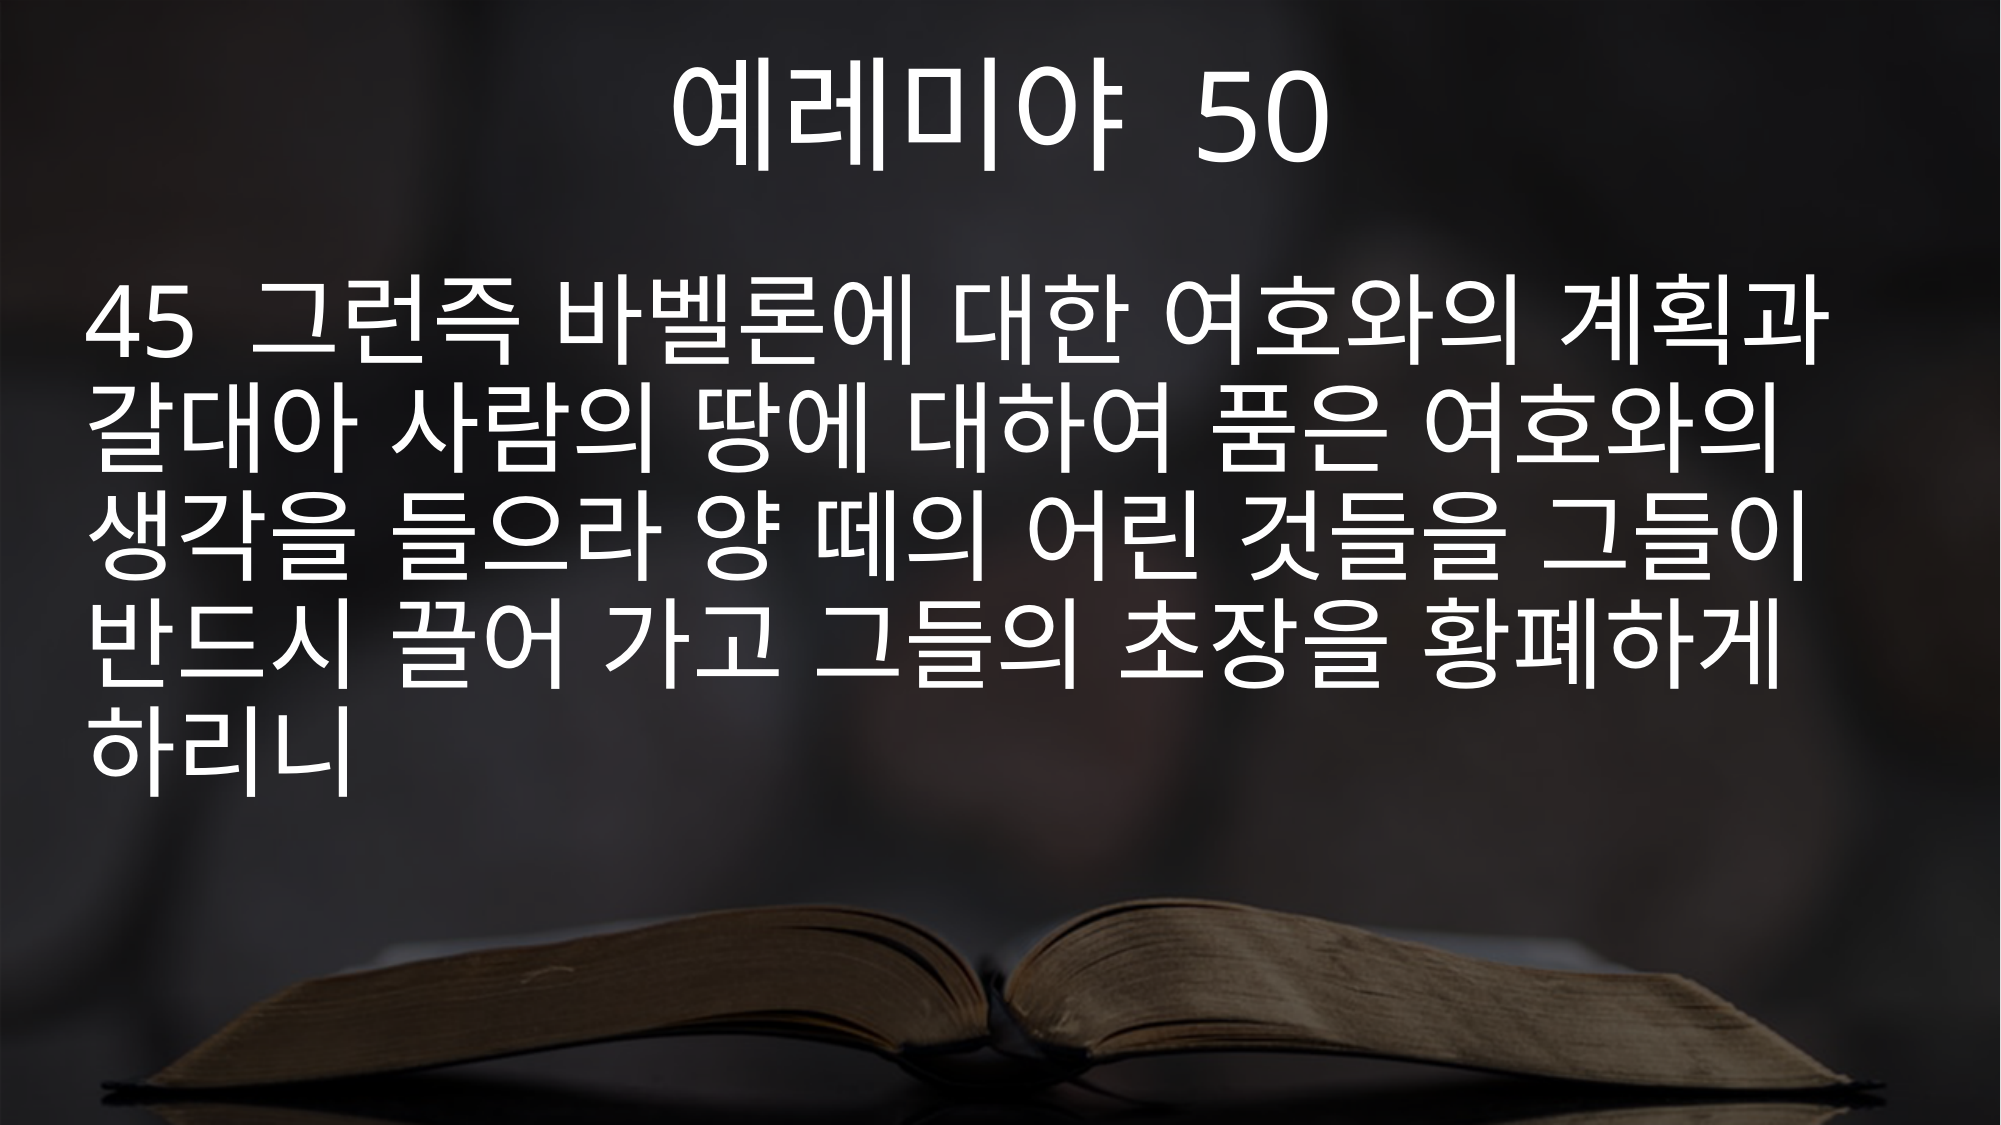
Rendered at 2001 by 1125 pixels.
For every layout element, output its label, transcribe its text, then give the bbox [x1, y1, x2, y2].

footer 예레미야 50 [0, 32, 2000, 192]
picture [0, 0, 2001, 1125]
list 45 그런즉 바벨론에 대한 여호와의 계획과 갈대아 사람의 땅에 대하여 품은 여호와의 생각을 들으라 양 떼의 어린 것들을 그들이 반드시 끌어 가고 그들의 초장을 황폐하게 하리니 [69, 263, 1953, 423]
